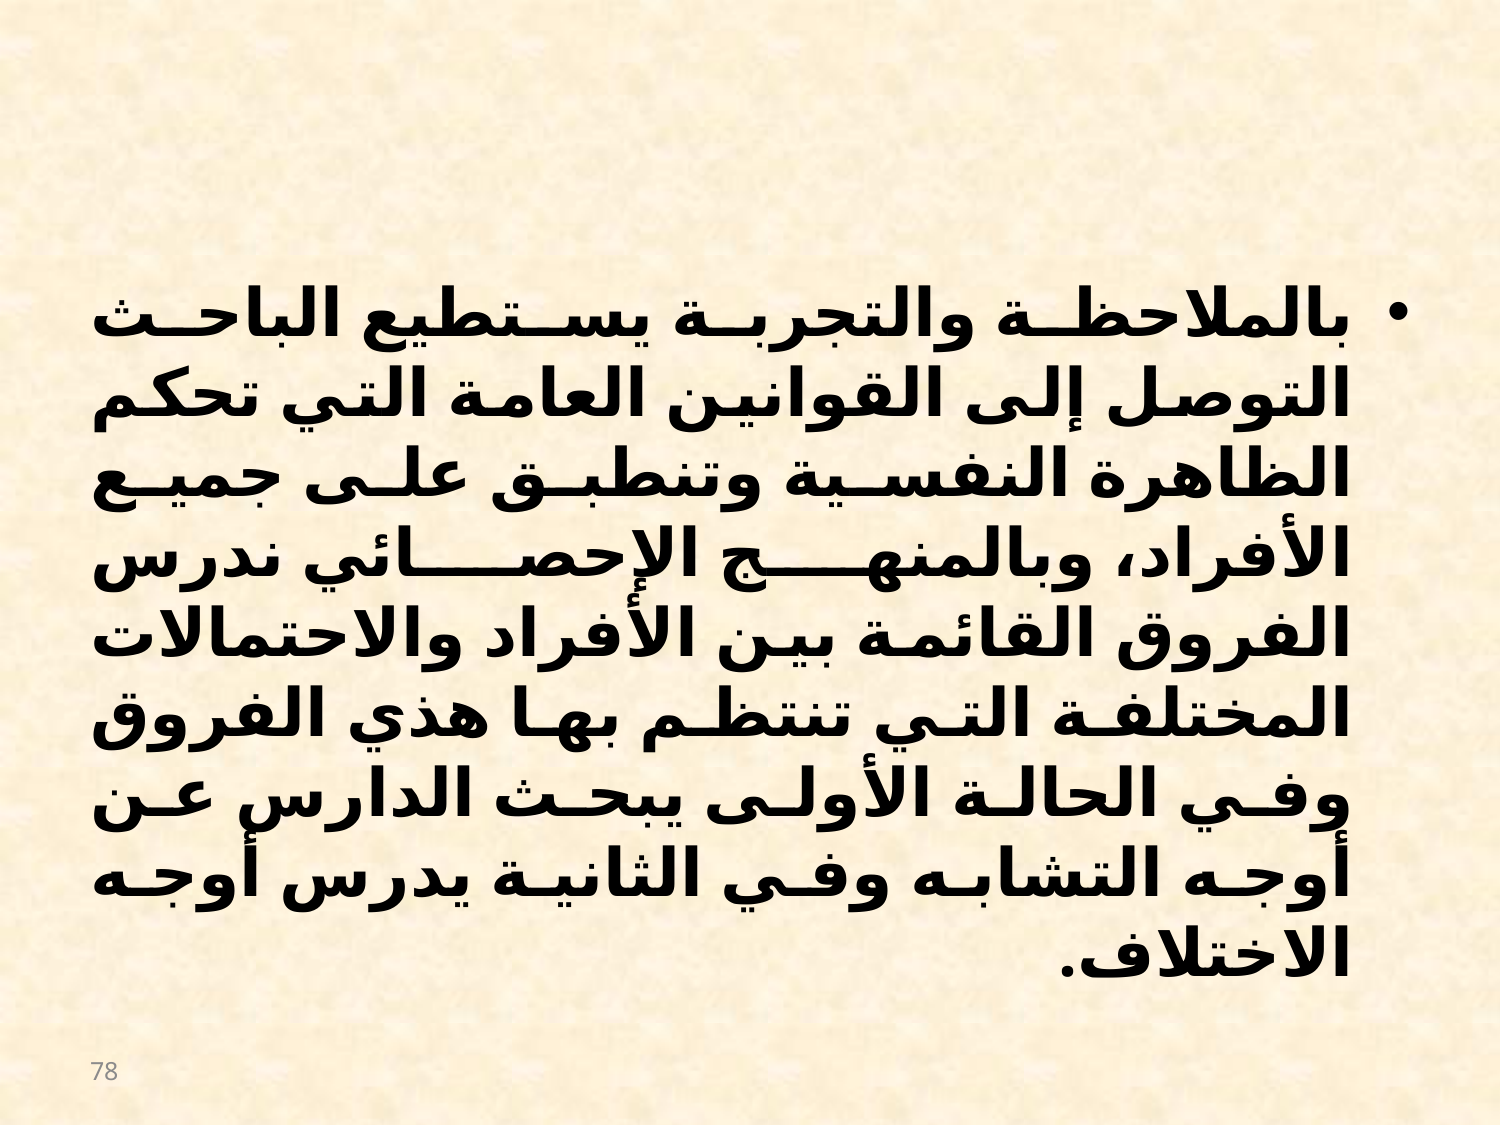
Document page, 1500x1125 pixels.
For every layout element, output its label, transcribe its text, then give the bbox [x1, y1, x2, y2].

list بالملاحظة والتجربة يستطيع الباحث التوصل إلى القوانين العامة التي تحكم الظاهرة النفسية وتنطبق على جميع الأفراد، وبالمنهج الإحصائي ندرس الفروق القائمة بين الأفراد والاحتمالات المختلفة التي تنتظم بها هذي الفروق وفي الحالة الأولى يبحث الدارس عن أوجه التشابه وفي الثانية يدرس أوجه الاختلاف. [75, 262, 1425, 1005]
slide_number 78 [75, 1042, 425, 1103]
picture [0, 0, 1500, 1125]
